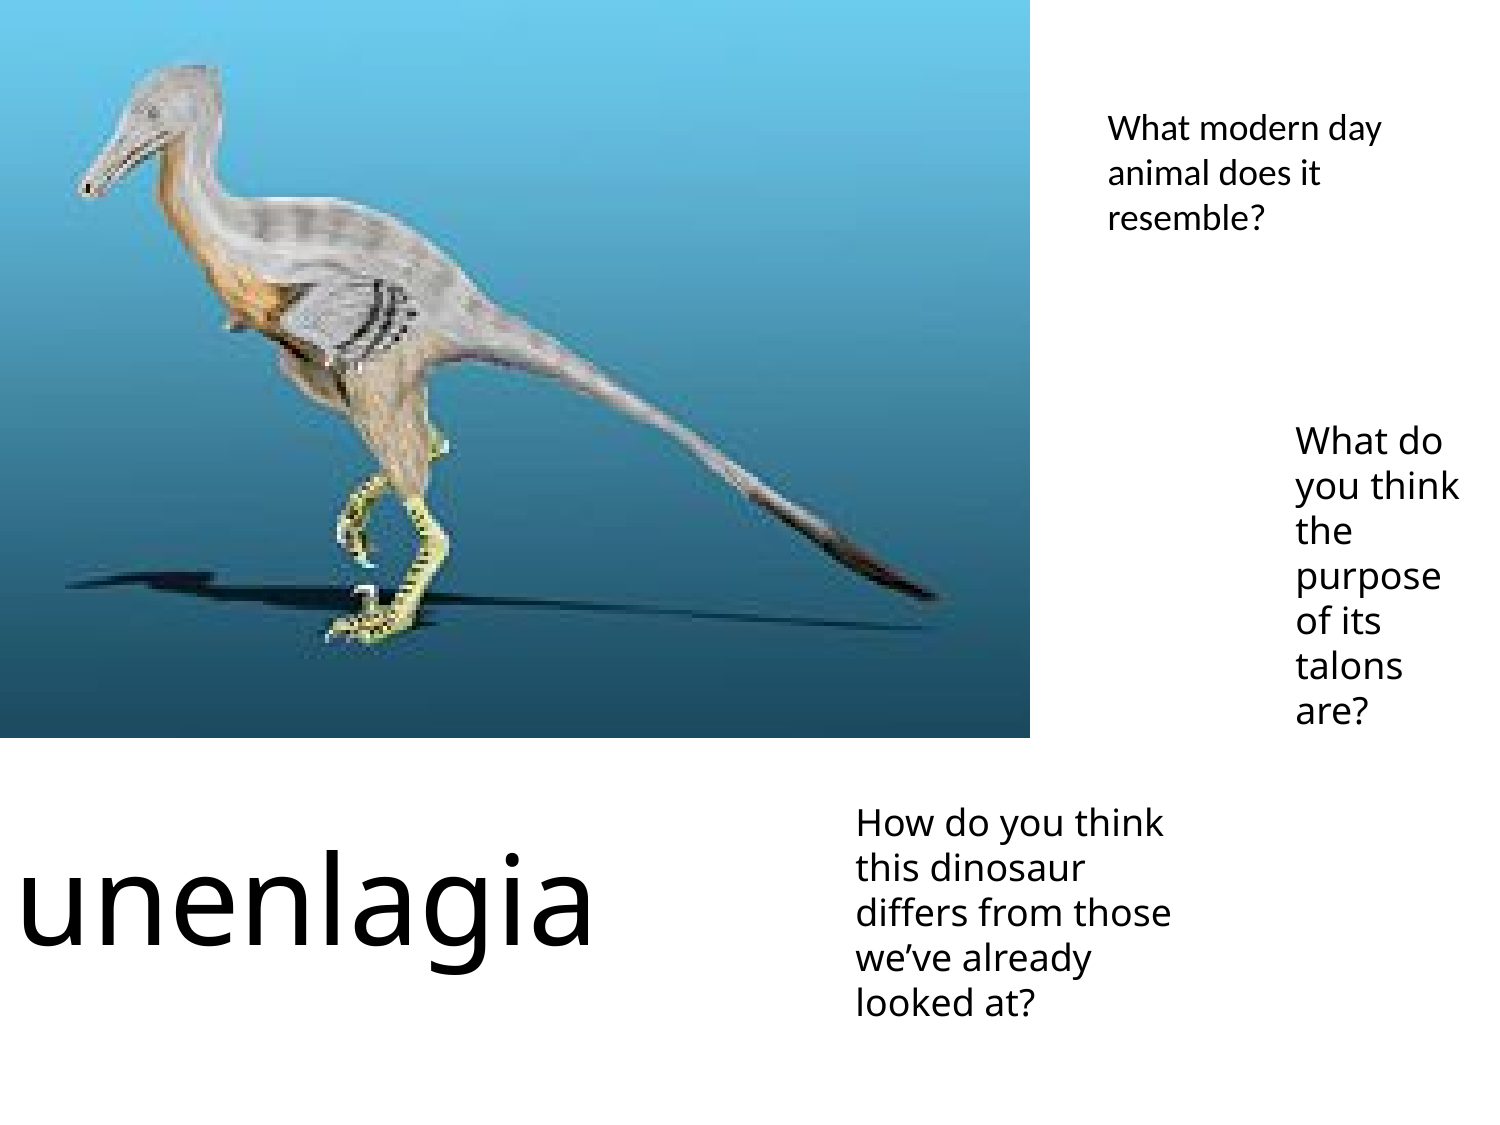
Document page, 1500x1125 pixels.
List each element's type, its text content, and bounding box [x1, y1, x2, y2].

picture [0, 0, 1030, 738]
text_box unenlagia [0, 813, 840, 979]
text_box What modern day animal does it resemble? [1092, 95, 1438, 246]
text_box How do you think this dinosaur differs from those we’ve already looked at? [840, 791, 1219, 1032]
text_box What do you think the purpose of its talons are? [1280, 409, 1500, 740]
